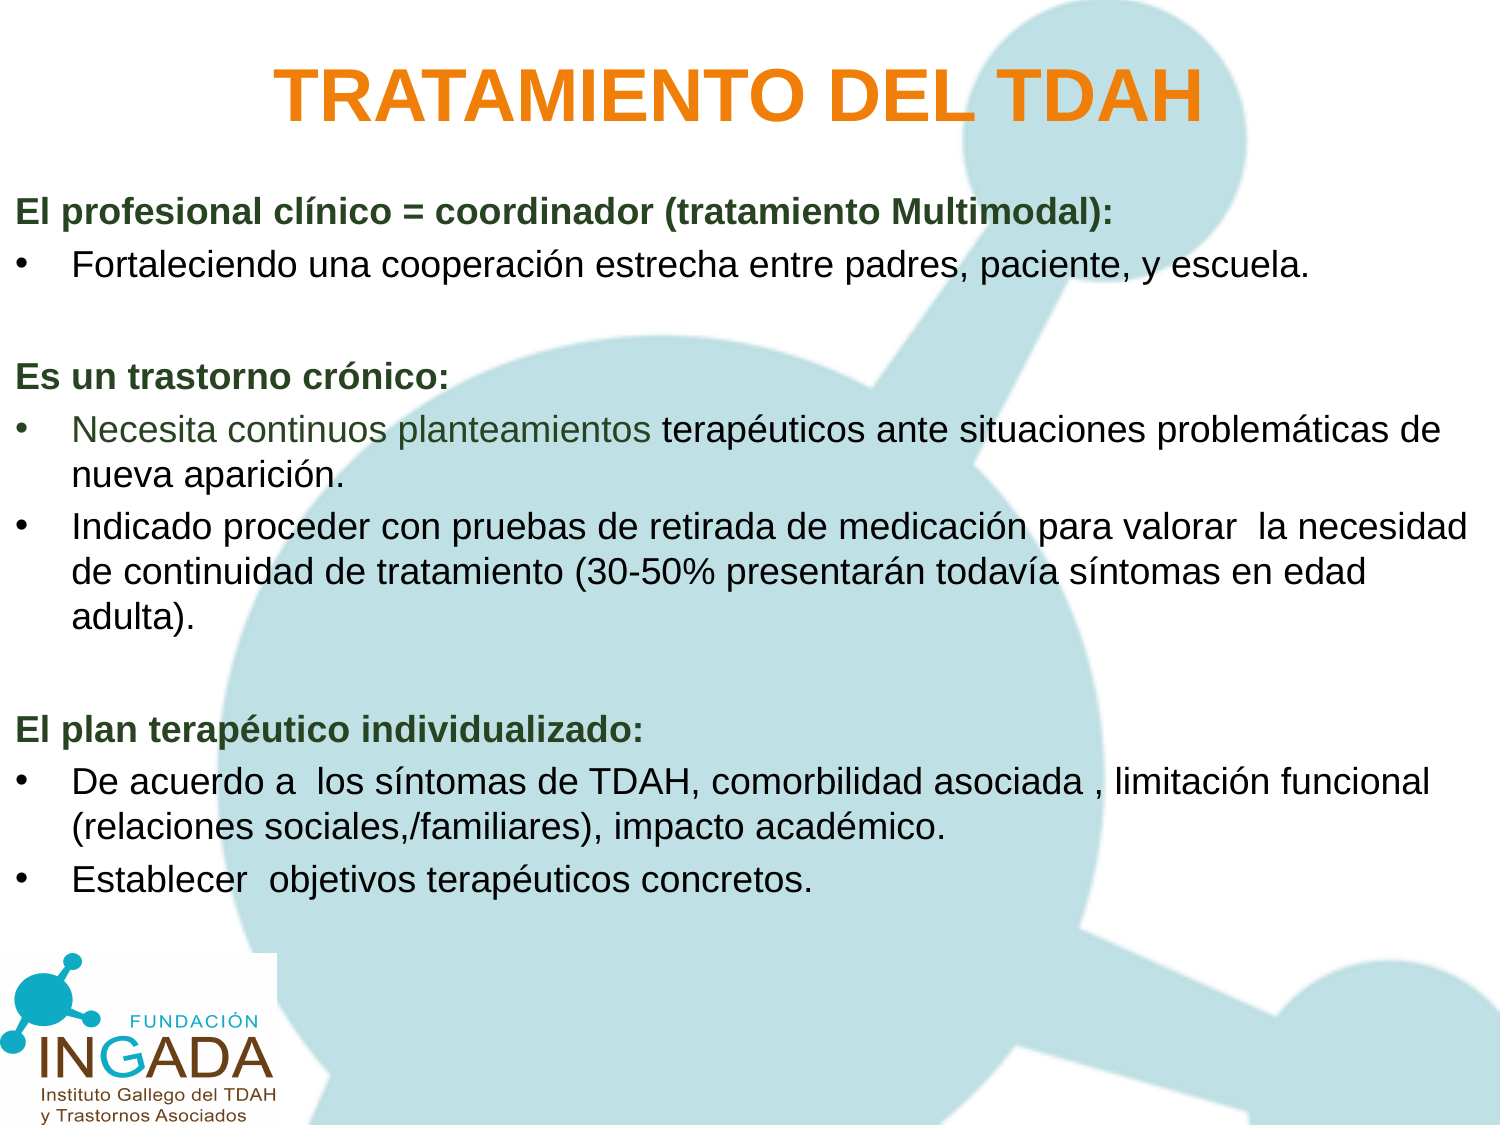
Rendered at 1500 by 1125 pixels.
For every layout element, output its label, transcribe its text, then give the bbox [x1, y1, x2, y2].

picture [0, 1094, 277, 1125]
title TRATAMIENTO DEL TDAH [75, 30, 1425, 162]
list El profesional clínico = coordinador (tratamiento Multimodal): Fortaleciendo una cooperación estrecha entre padres, paciente, y escuela. Es un trastorno crónico: Necesita continuos planteamientos terapéuticos ante situaciones problemáticas de nueva aparición. Indicado proceder con pruebas de retirada de medicación para valorar la necesidad de continuidad de tratamiento (30-50% presentarán todavía síntomas en edad adulta). El plan terapéutico individualizado: De acuerdo a los síntomas de TDAH, comorbilidad asociada , limitación funcional (relaciones sociales,/familiares), impacto académico. Establecer objetivos terapéuticos concretos. [0, 179, 1500, 1094]
